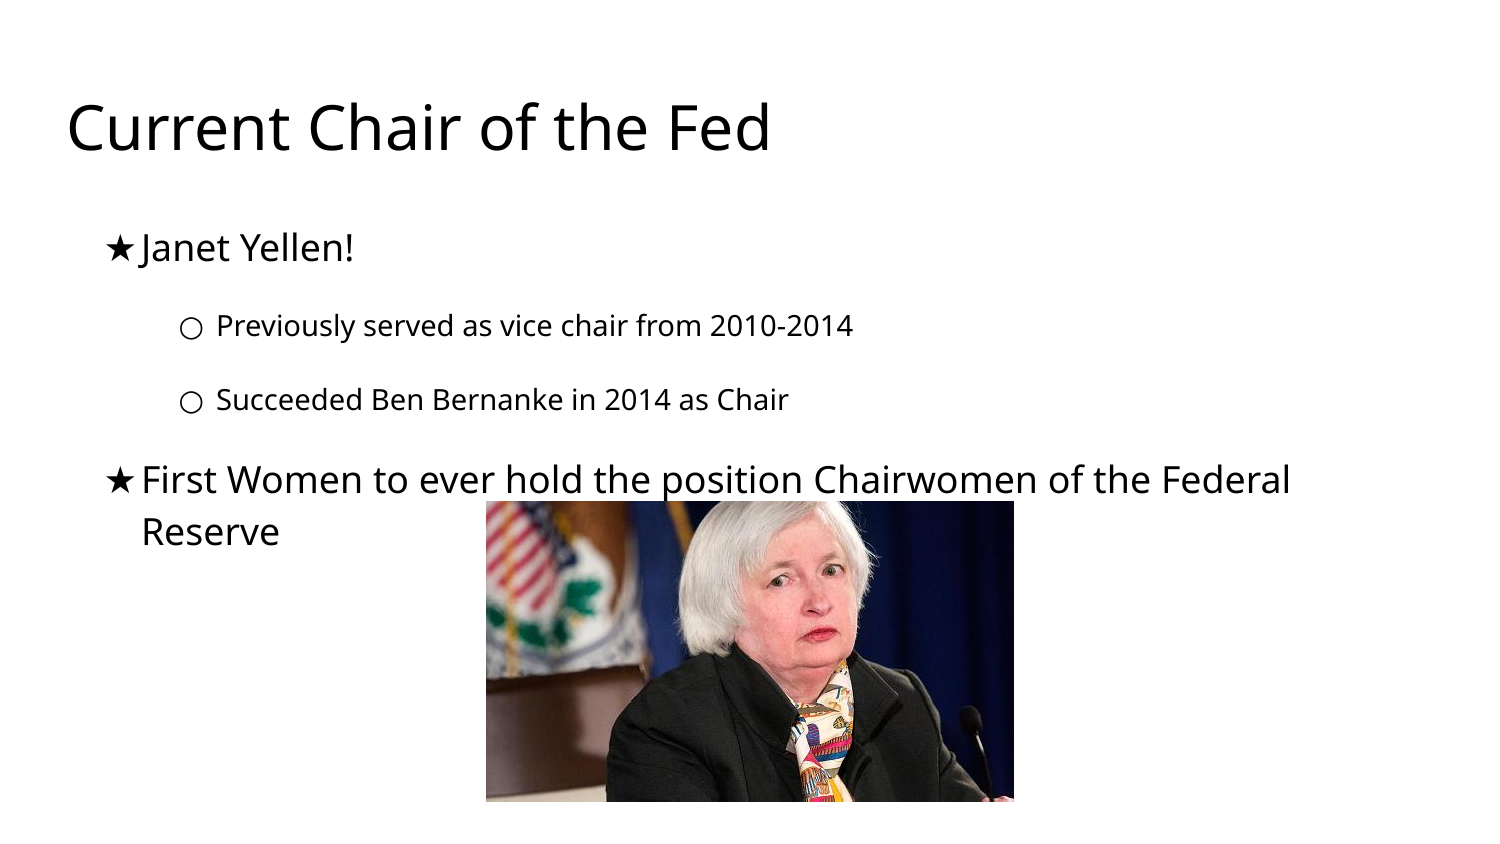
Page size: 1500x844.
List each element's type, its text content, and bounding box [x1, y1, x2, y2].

picture [486, 500, 1014, 802]
list Janet Yellen! Previously served as vice chair from 2010-2014 Succeeded Ben Bernanke in 2014 as Chair First Women to ever hold the position Chairwomen of the Federal Reserve [51, 202, 1449, 750]
title Current Chair of the Fed [51, 72, 1449, 167]
